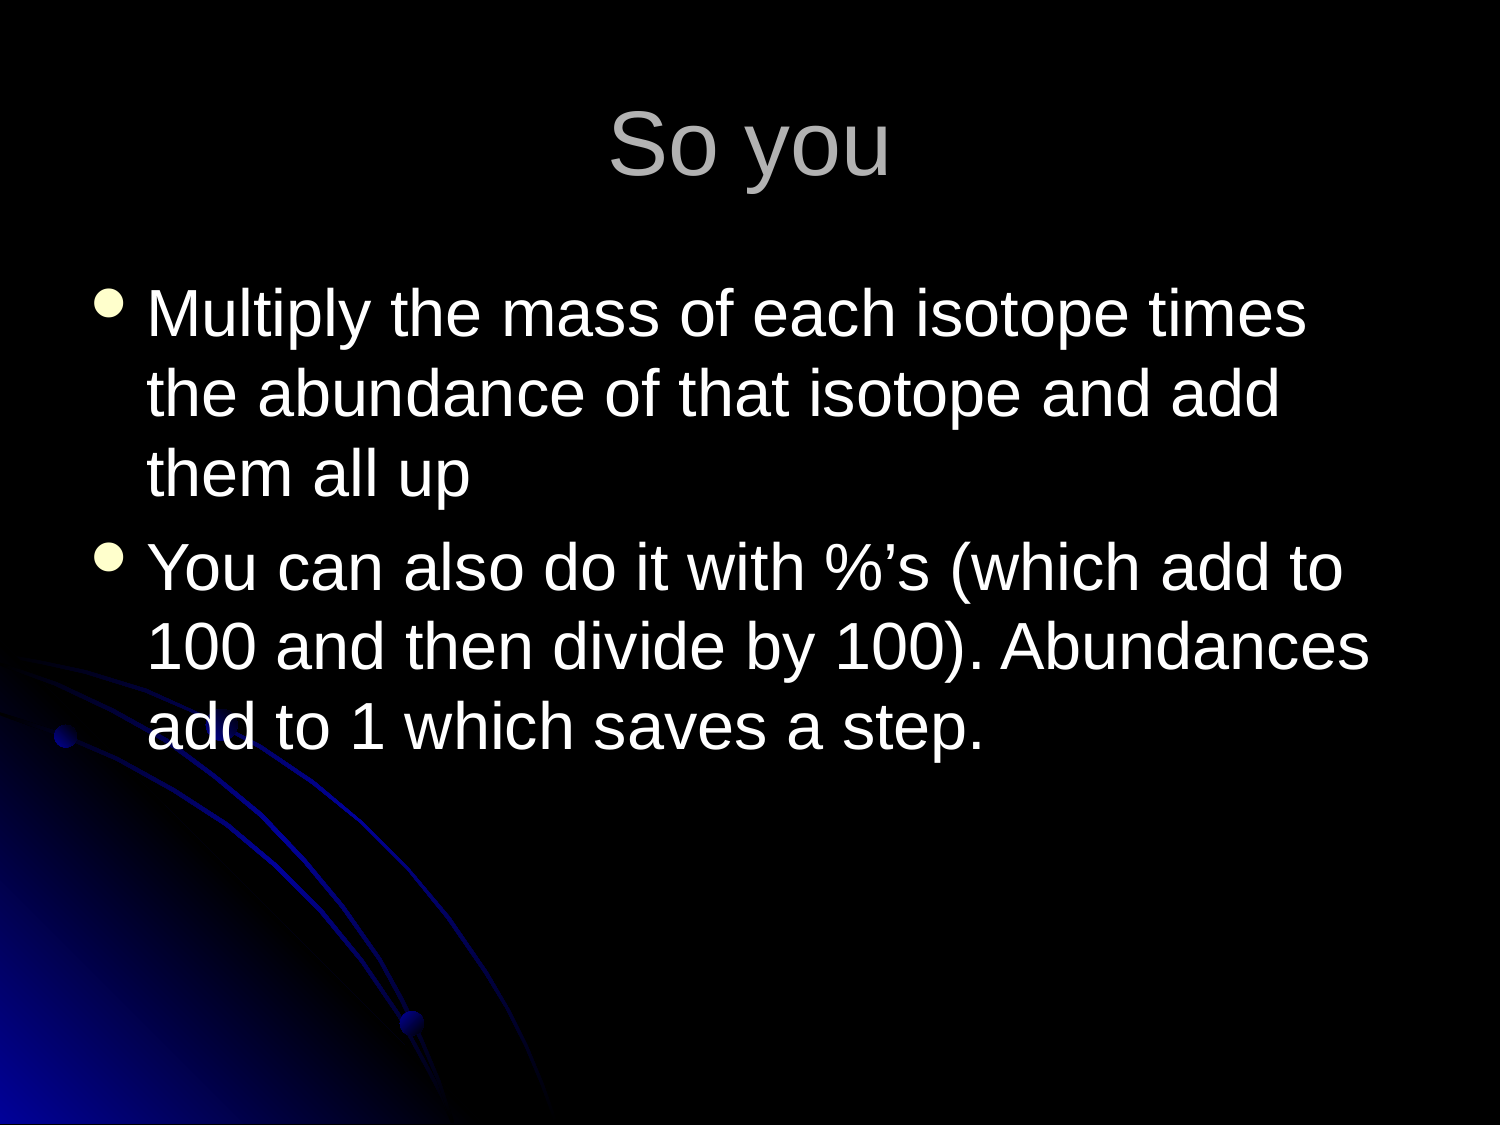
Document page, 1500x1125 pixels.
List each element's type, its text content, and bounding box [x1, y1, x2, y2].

title So you [74, 45, 1426, 233]
list Multiply the mass of each isotope times the abundance of that isotope and add them all up You can also do it with %’s (which add to 100 and then divide by 100). Abundances add to 1 which saves a step. [74, 262, 1426, 1006]
